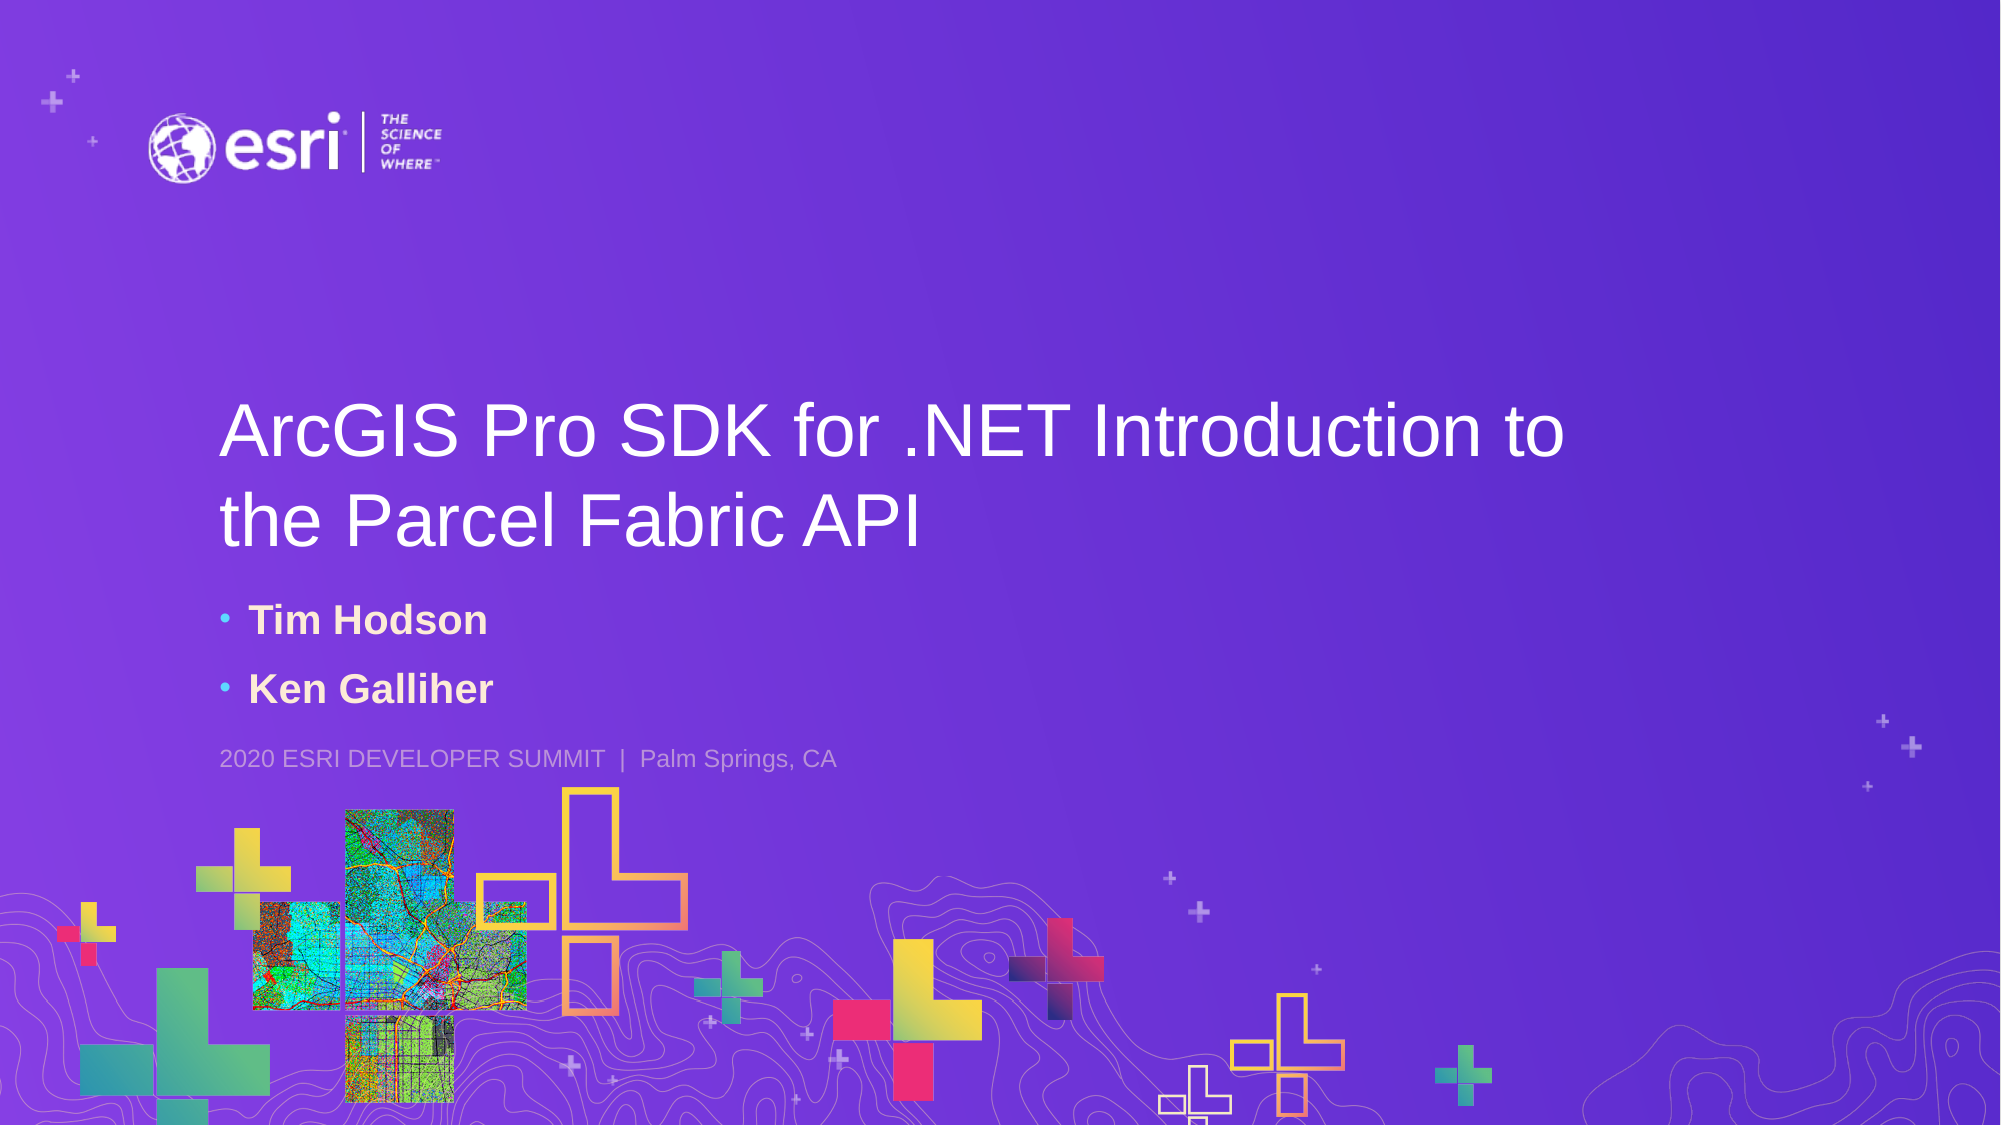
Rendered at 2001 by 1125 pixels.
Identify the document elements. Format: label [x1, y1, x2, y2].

text_box [0, 0, 2000, 1125]
picture [125, 92, 474, 202]
